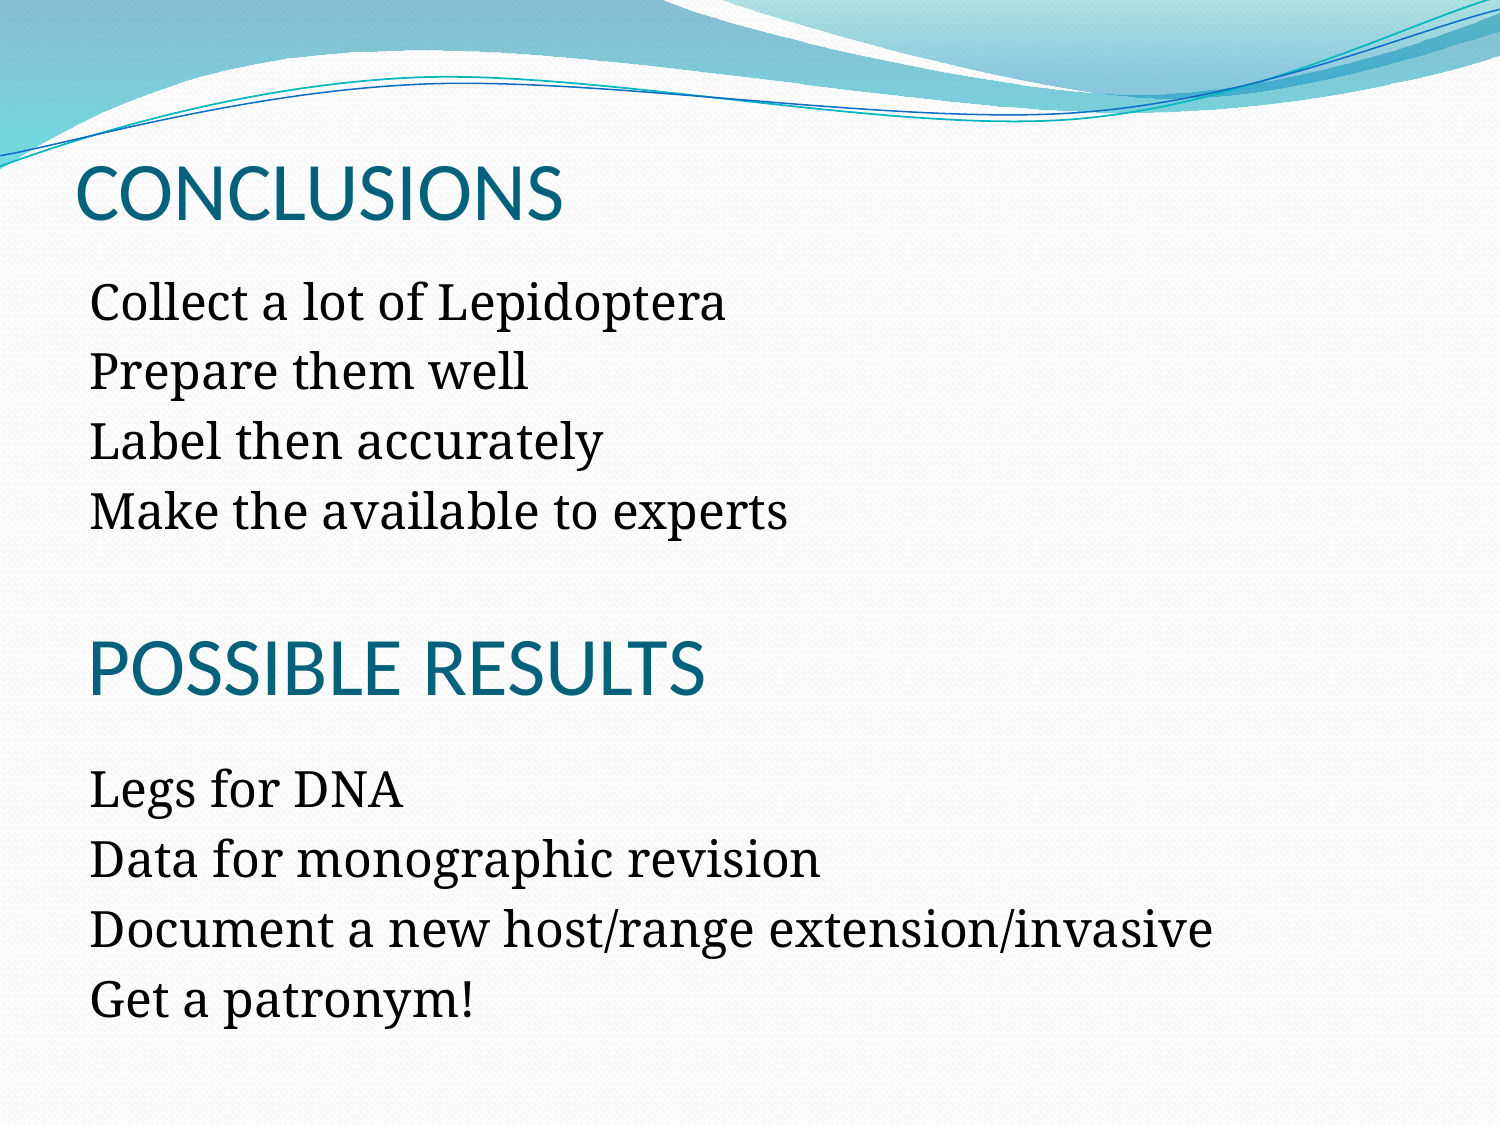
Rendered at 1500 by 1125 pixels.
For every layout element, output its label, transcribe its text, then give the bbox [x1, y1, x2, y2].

title CONCLUSIONS [75, 50, 1425, 238]
text_box Legs for DNA Data for monographic revision Document a new host/range extension/invasive Get a patronym! [75, 749, 1313, 1063]
text_box POSSIBLE RESULTS [87, 587, 963, 713]
list Collect a lot of Lepidoptera Prepare them well Label then accurately Make the available to experts [75, 262, 1088, 575]
